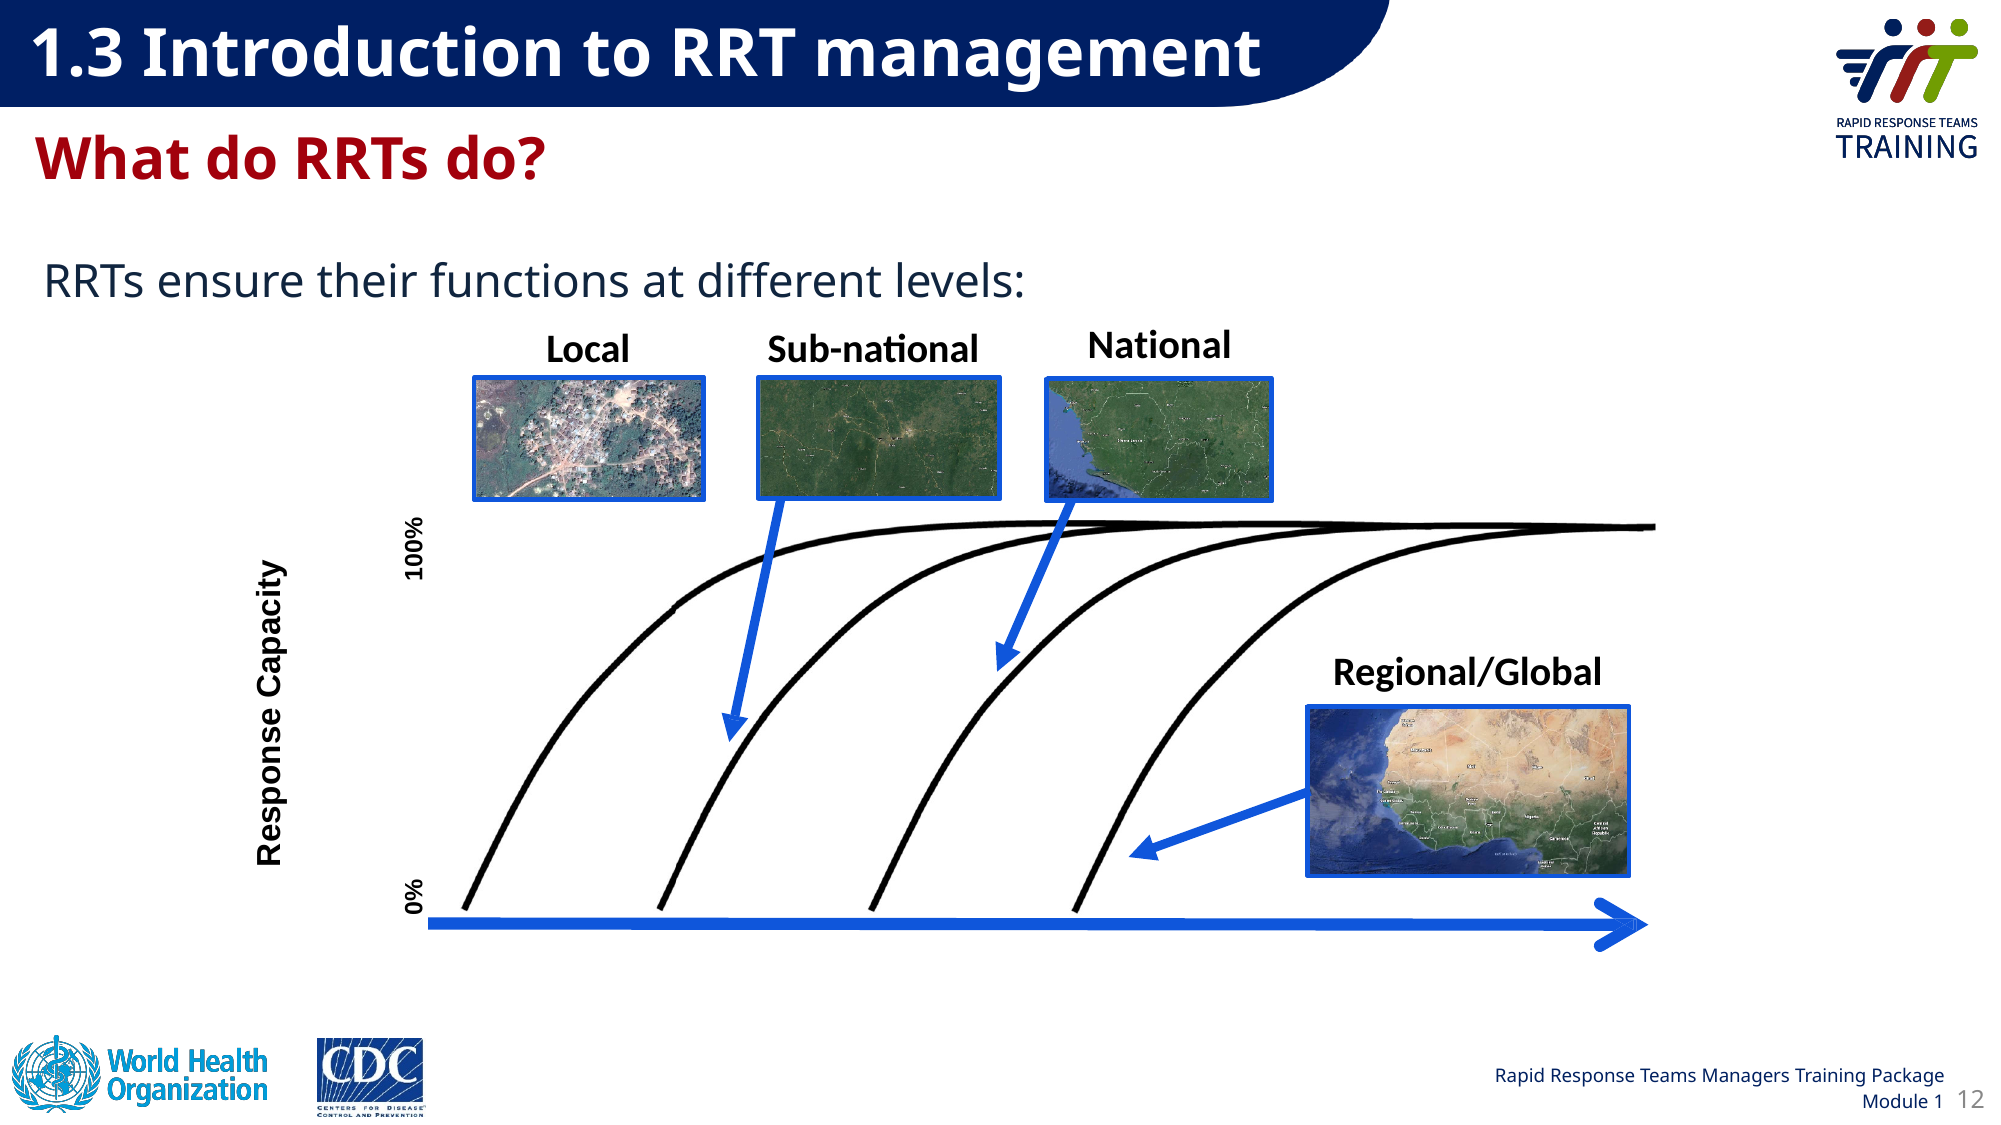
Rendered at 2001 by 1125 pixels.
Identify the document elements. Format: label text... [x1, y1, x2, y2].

text_box Local [531, 314, 646, 375]
picture [30, 1083, 37, 1091]
picture [71, 1053, 90, 1091]
picture [317, 1038, 426, 1117]
picture [24, 1054, 36, 1087]
list What do RRTs do? [27, 121, 1540, 225]
picture [22, 1062, 26, 1077]
picture [36, 1088, 78, 1105]
picture [0, 0, 1390, 107]
text_box 0% [399, 877, 427, 918]
picture [34, 1054, 43, 1078]
text_box Response Capacity [249, 548, 288, 869]
text_box 100% [399, 515, 429, 584]
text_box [459, 375, 1632, 912]
picture [46, 1056, 54, 1062]
text_box RRTs ensure their functions at different levels: [26, 244, 1243, 315]
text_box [427, 519, 1656, 953]
picture [40, 1062, 47, 1070]
text_box Sub-national [765, 319, 983, 371]
text_box 1.3 Introduction to RRT management [22, 2, 1534, 105]
picture [50, 1108, 62, 1113]
text_box 12 [1557, 1075, 1993, 1121]
picture [59, 1035, 267, 1113]
picture [1835, 19, 1978, 167]
picture [12, 1035, 54, 1068]
text_box National [1085, 316, 1233, 367]
picture [12, 1083, 48, 1113]
